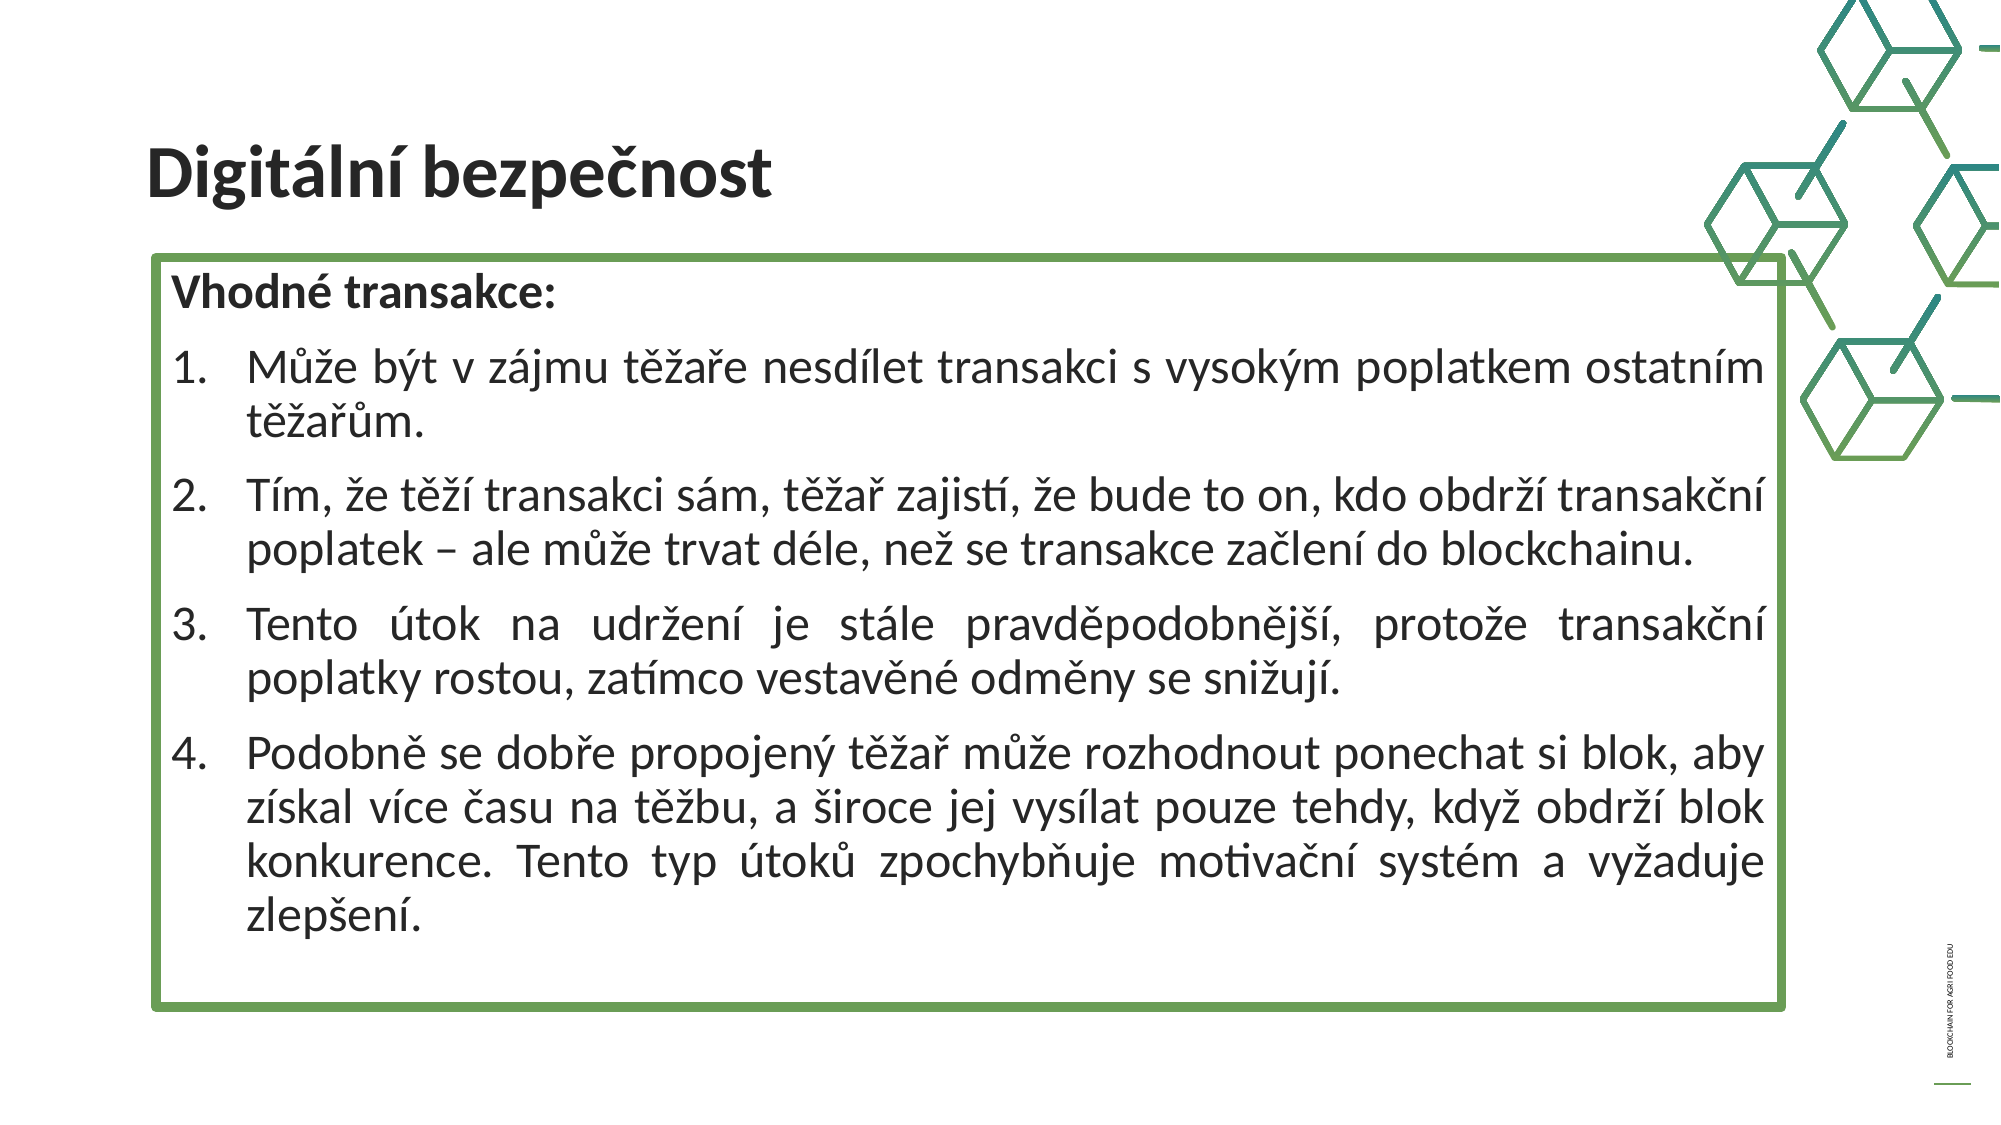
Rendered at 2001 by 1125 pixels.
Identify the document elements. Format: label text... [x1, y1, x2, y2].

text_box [1703, 0, 2000, 462]
list Vhodné transakce: Může být v zájmu těžaře nesdílet transakci s vysokým poplatkem ostatním těžařům. Tím, že těží transakci sám, těžař zajistí, že bude to on, kdo obdrží transakční poplatek – ale může trvat déle, než se transakce začlení do blockchainu. Tento útok na udržení je stále pravděpodobnější, protože transakční poplatky rostou, zatímco vestavěné odměny se snižují. Podobně se dobře propojený těžař může rozhodnout ponechat si blok, aby získal více času na těžbu, a široce jej vysílat pouze tehdy, když obdrží blok konkurence. Tento typ útoků zpochybňuje motivační systém a vyžaduje zlepšení. [156, 257, 1782, 1008]
list Digitální bezpečnost [130, 124, 1698, 257]
